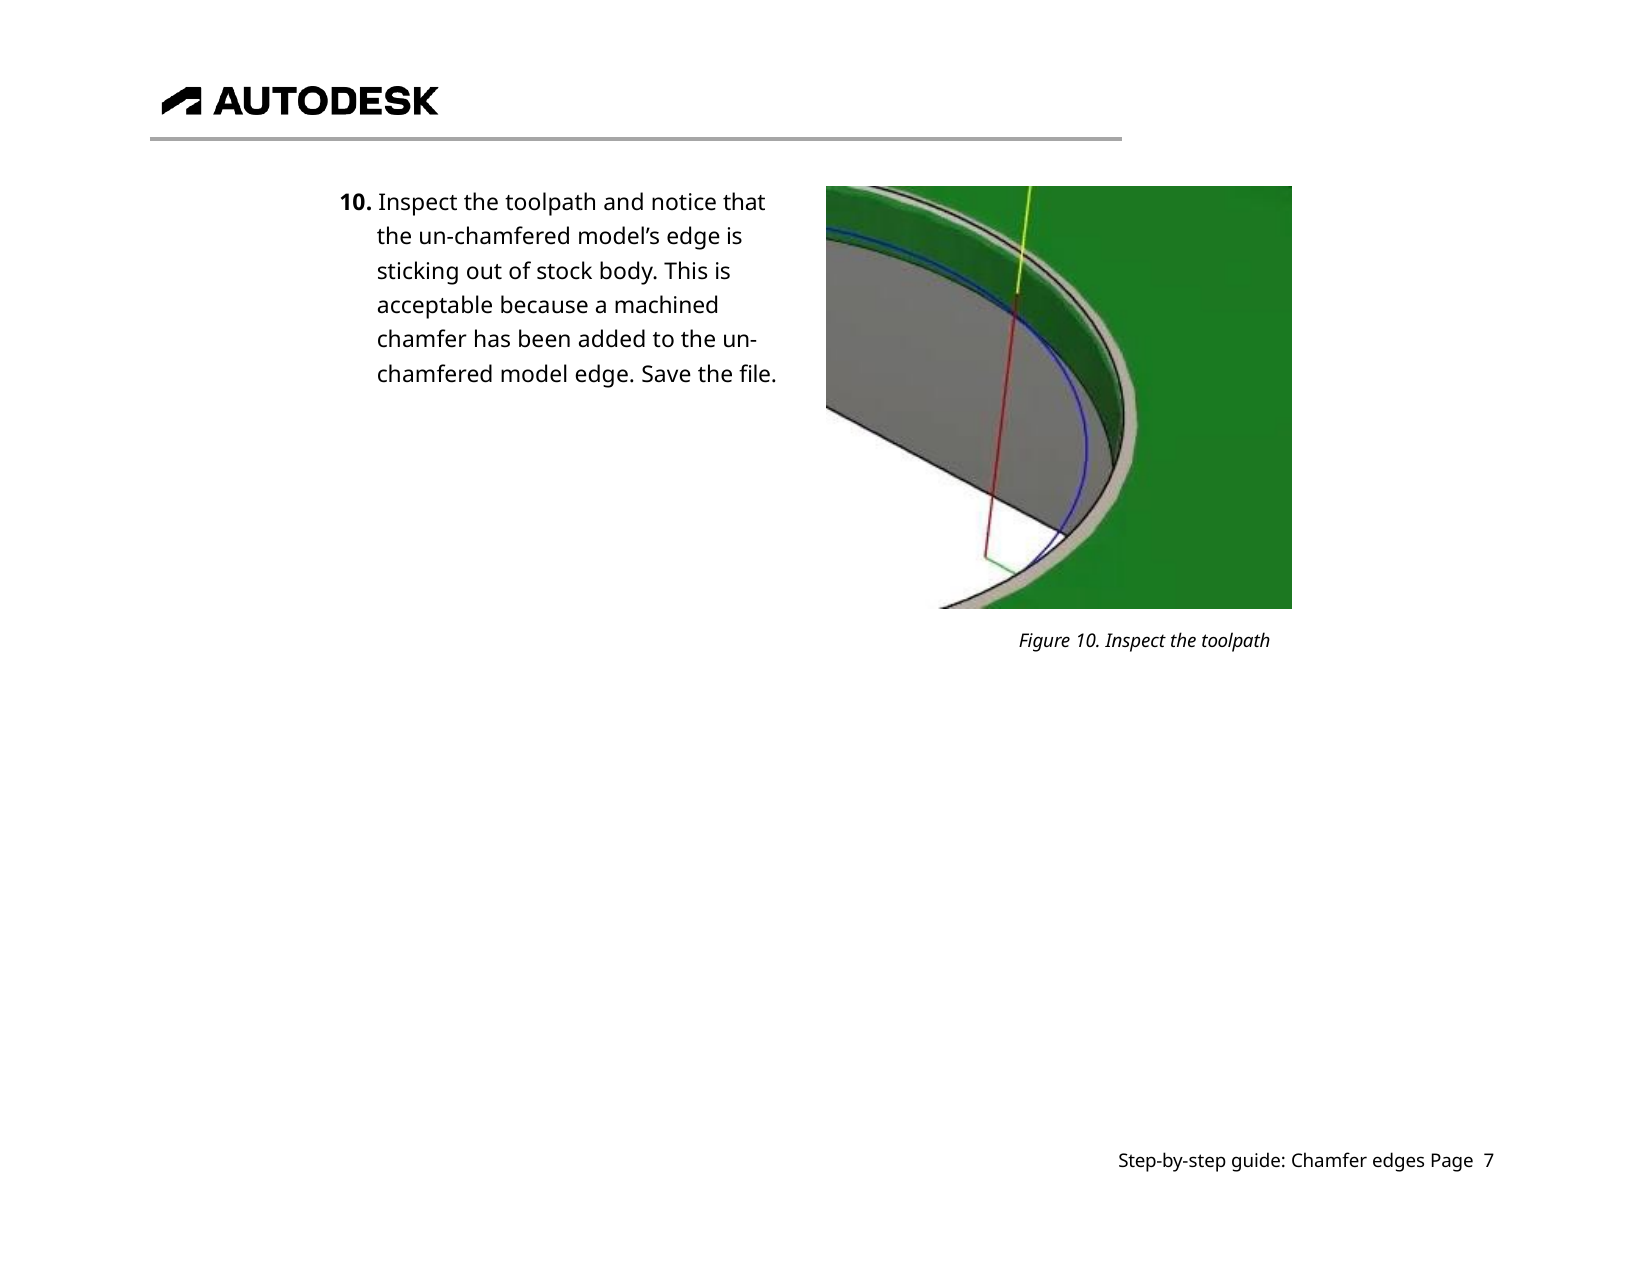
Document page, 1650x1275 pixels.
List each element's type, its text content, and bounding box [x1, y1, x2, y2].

picture [161, 86, 439, 115]
text_box Figure 10. Inspect the toolpath [1016, 626, 1294, 652]
text_box 10. Inspect the toolpath and notice that the un-chamfered model’s edge is sticking out of stock body. This is acceptable because a machined chamfer has been added to the un- chamfered model edge. Save the file. [337, 178, 778, 387]
picture [825, 186, 1292, 609]
slide_number Step-by-step guide: Chamfer edges Page 3 [1116, 1145, 1509, 1275]
